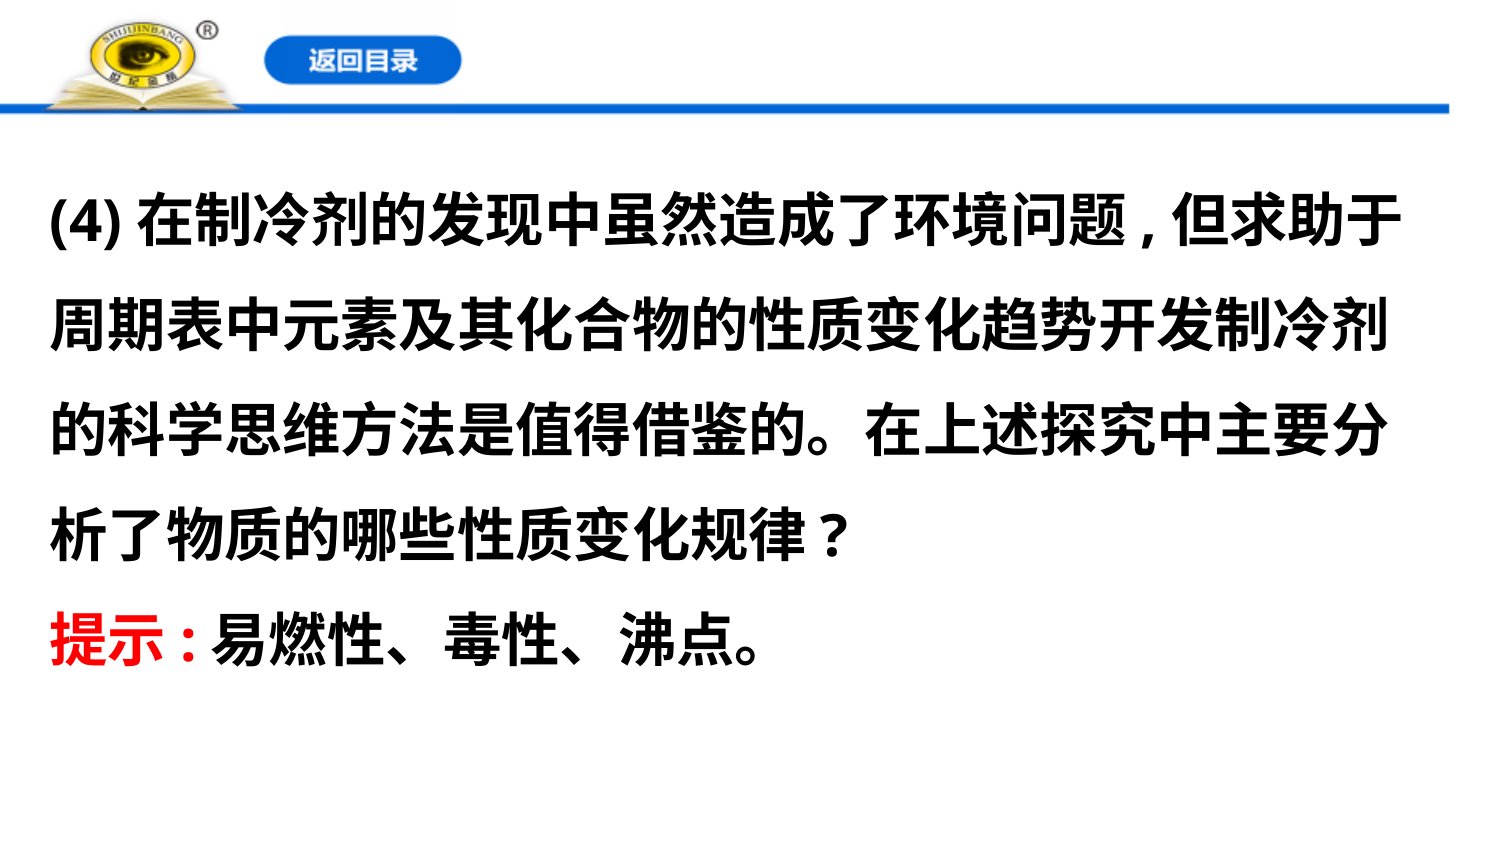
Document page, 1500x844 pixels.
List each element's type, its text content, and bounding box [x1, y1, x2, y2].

text_box (4)在制冷剂的发现中虽然造成了环境问题,但求助于周期表中元素及其化合物的性质变化趋势开发制冷剂的科学思维方法是值得借鉴的。在上述探究中主要分析了物质的哪些性质变化规律? 提示:易燃性、毒性、沸点。 [34, 140, 1460, 681]
picture [0, 0, 1500, 844]
